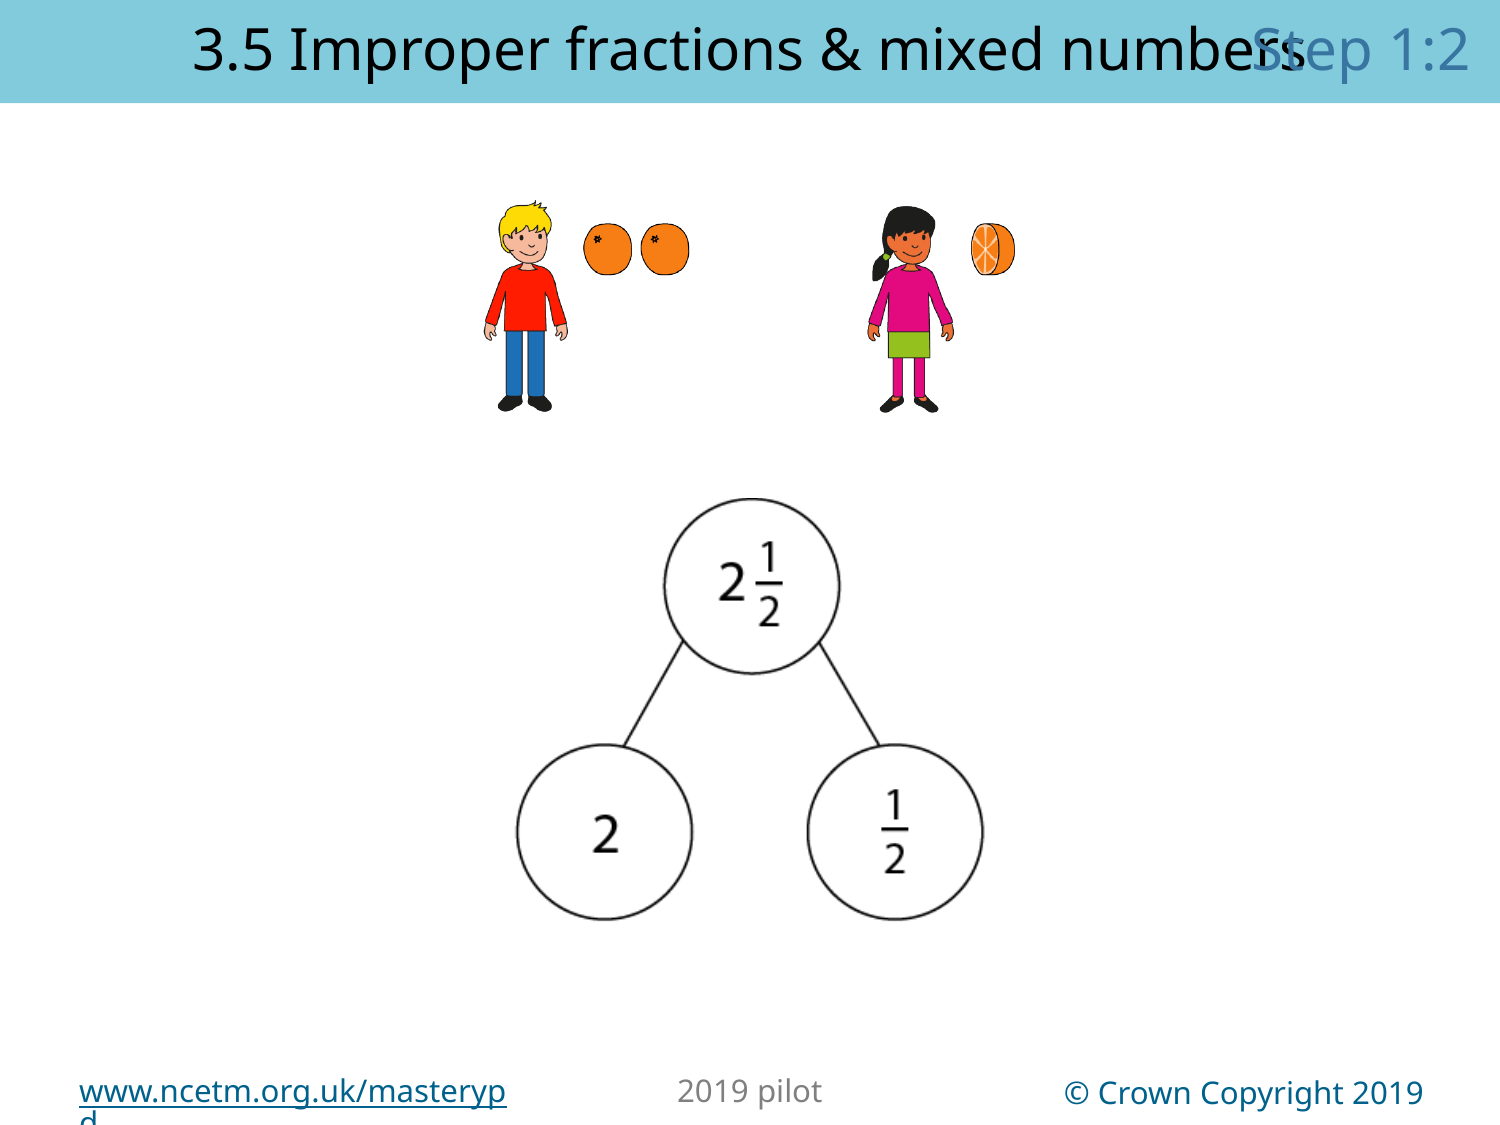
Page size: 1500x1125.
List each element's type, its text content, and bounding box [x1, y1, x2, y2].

list Step 1:2 [0, 0, 1500, 104]
picture [470, 200, 1030, 428]
picture [501, 498, 999, 956]
